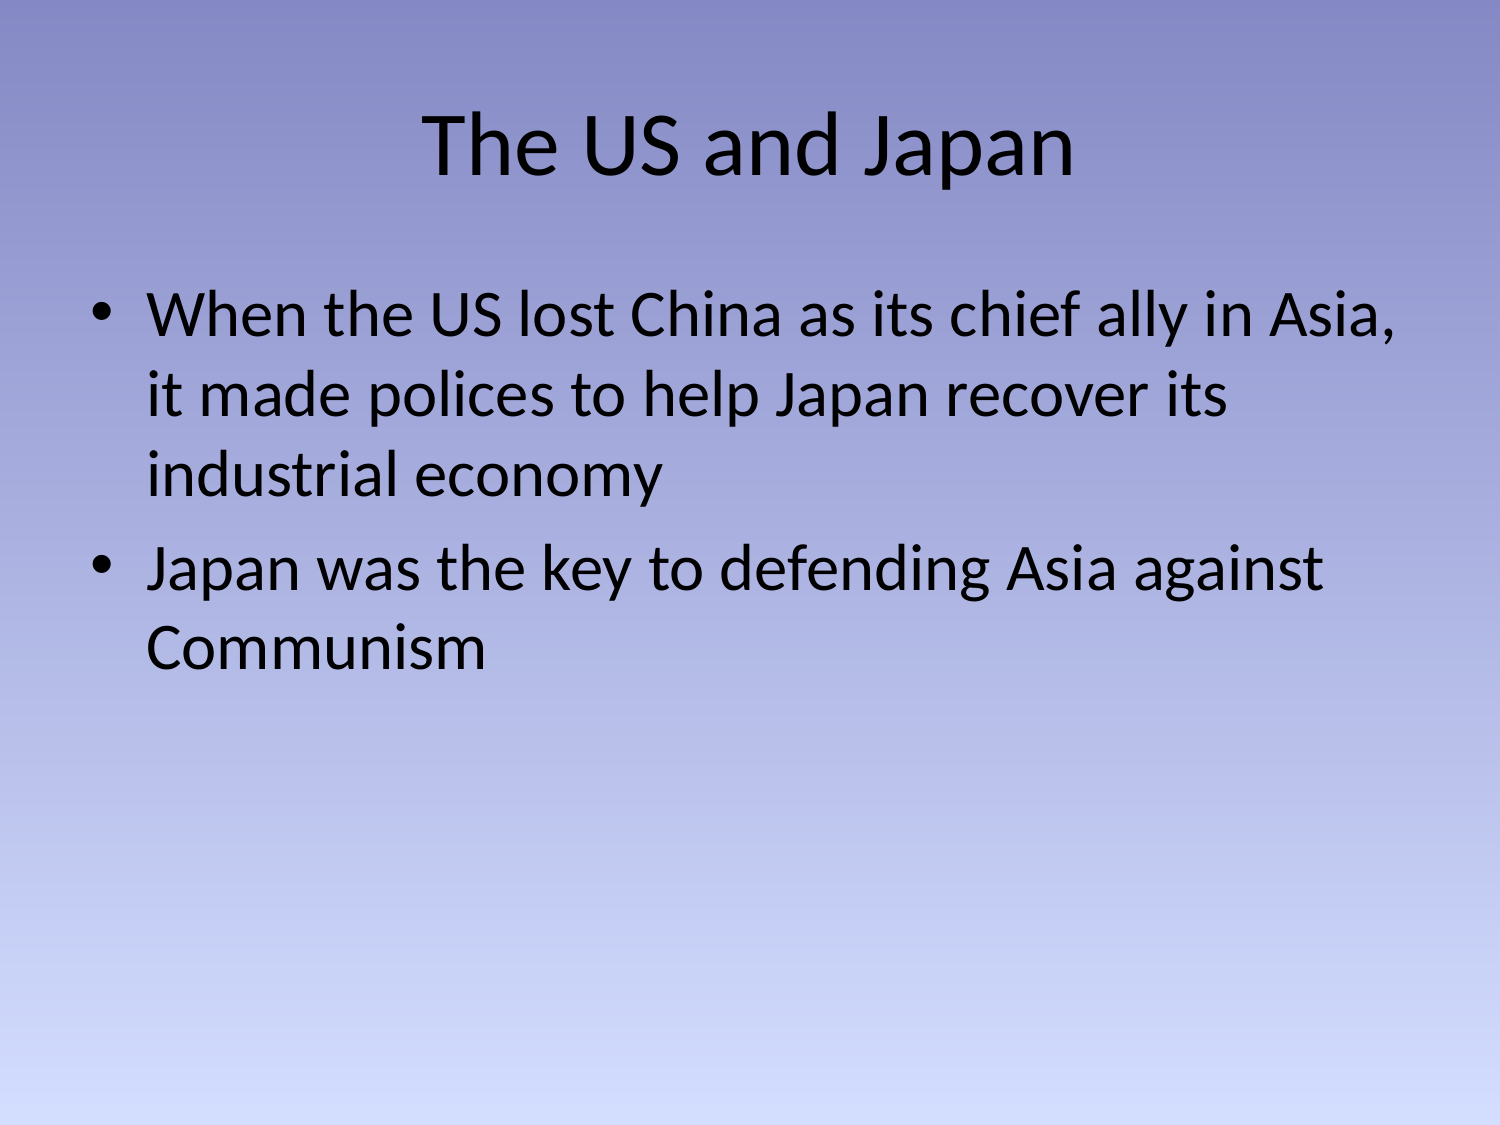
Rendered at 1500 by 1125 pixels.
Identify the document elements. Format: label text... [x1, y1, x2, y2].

list When the US lost China as its chief ally in Asia, it made polices to help Japan recover its industrial economy Japan was the key to defending Asia against Communism [75, 262, 1425, 1005]
title The US and Japan [75, 45, 1425, 233]
